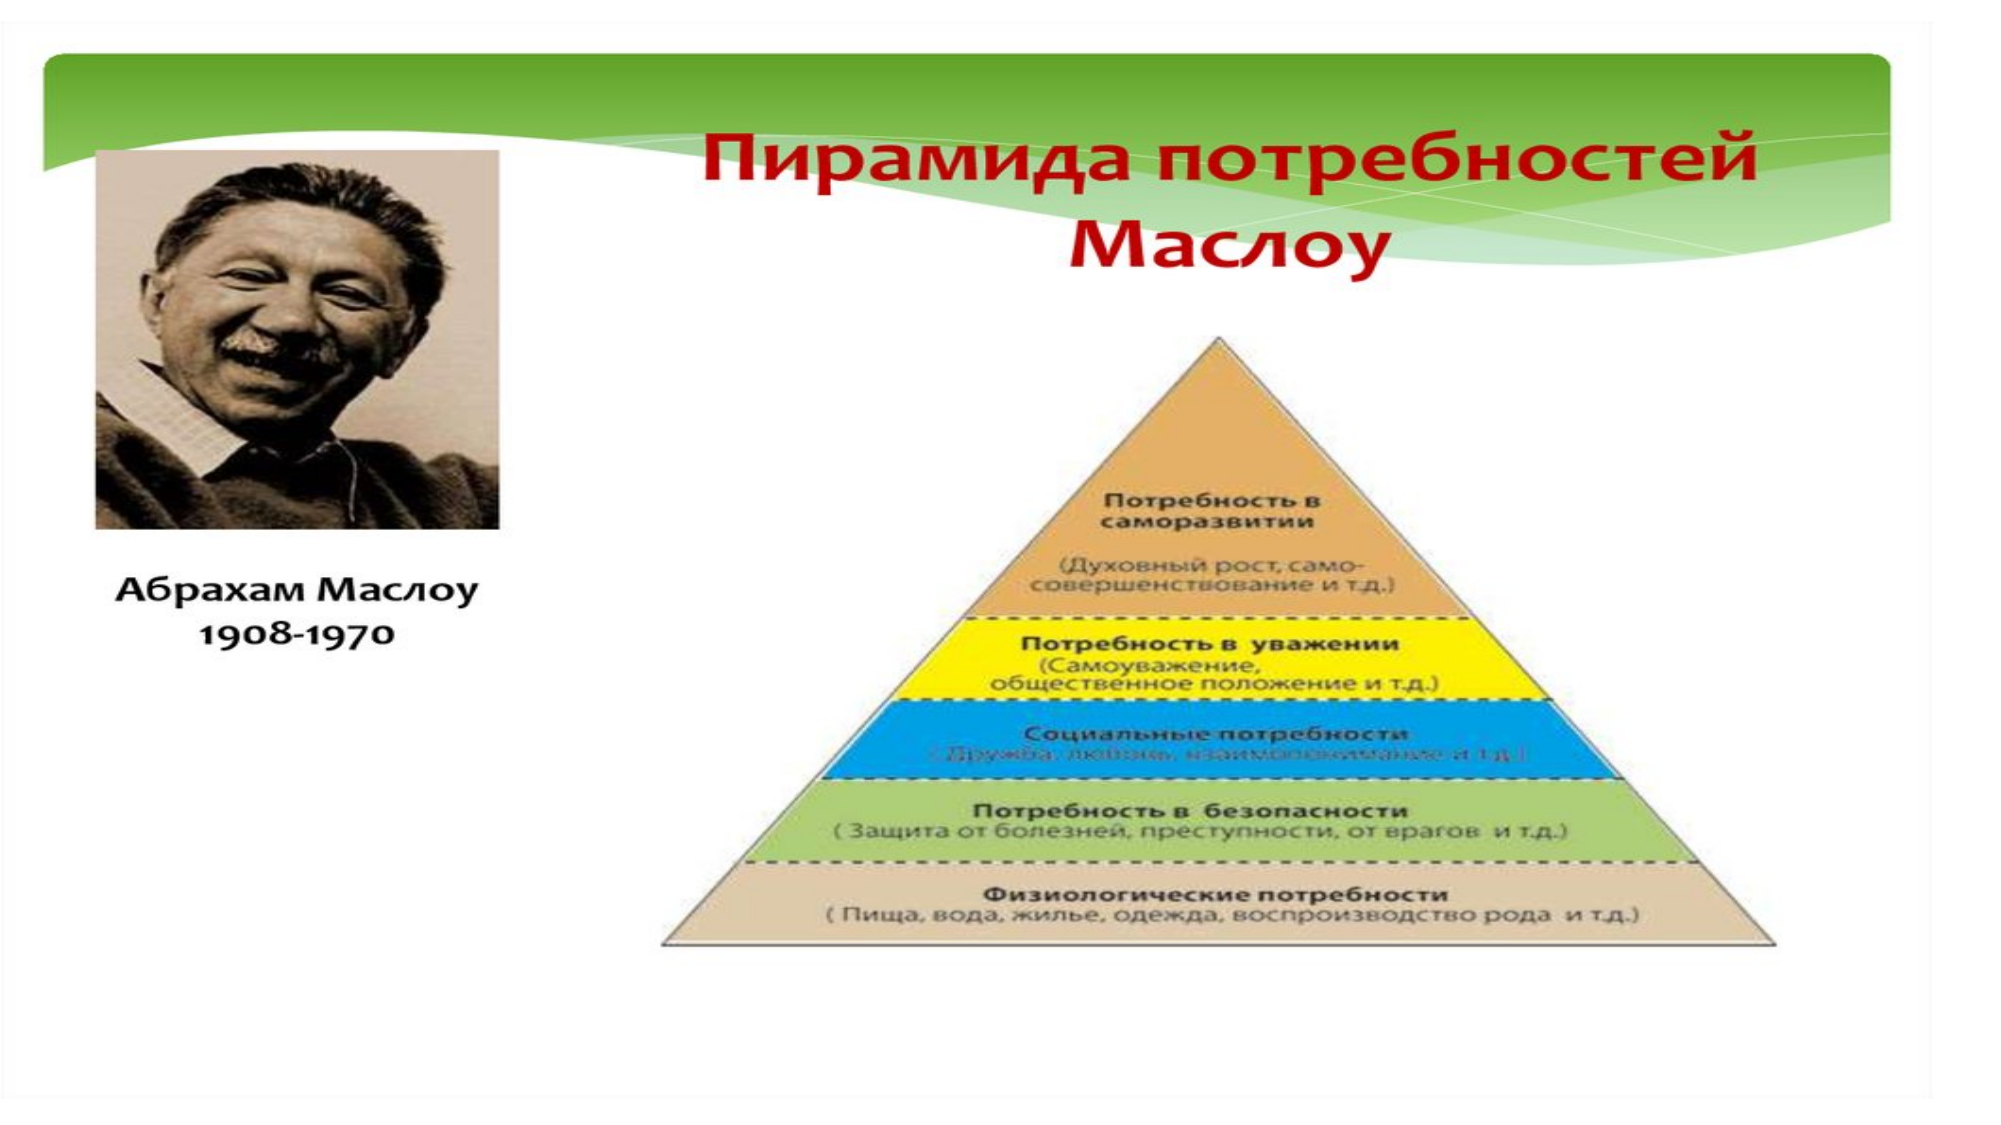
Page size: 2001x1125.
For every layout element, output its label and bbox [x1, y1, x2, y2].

list [0, 21, 1934, 1099]
